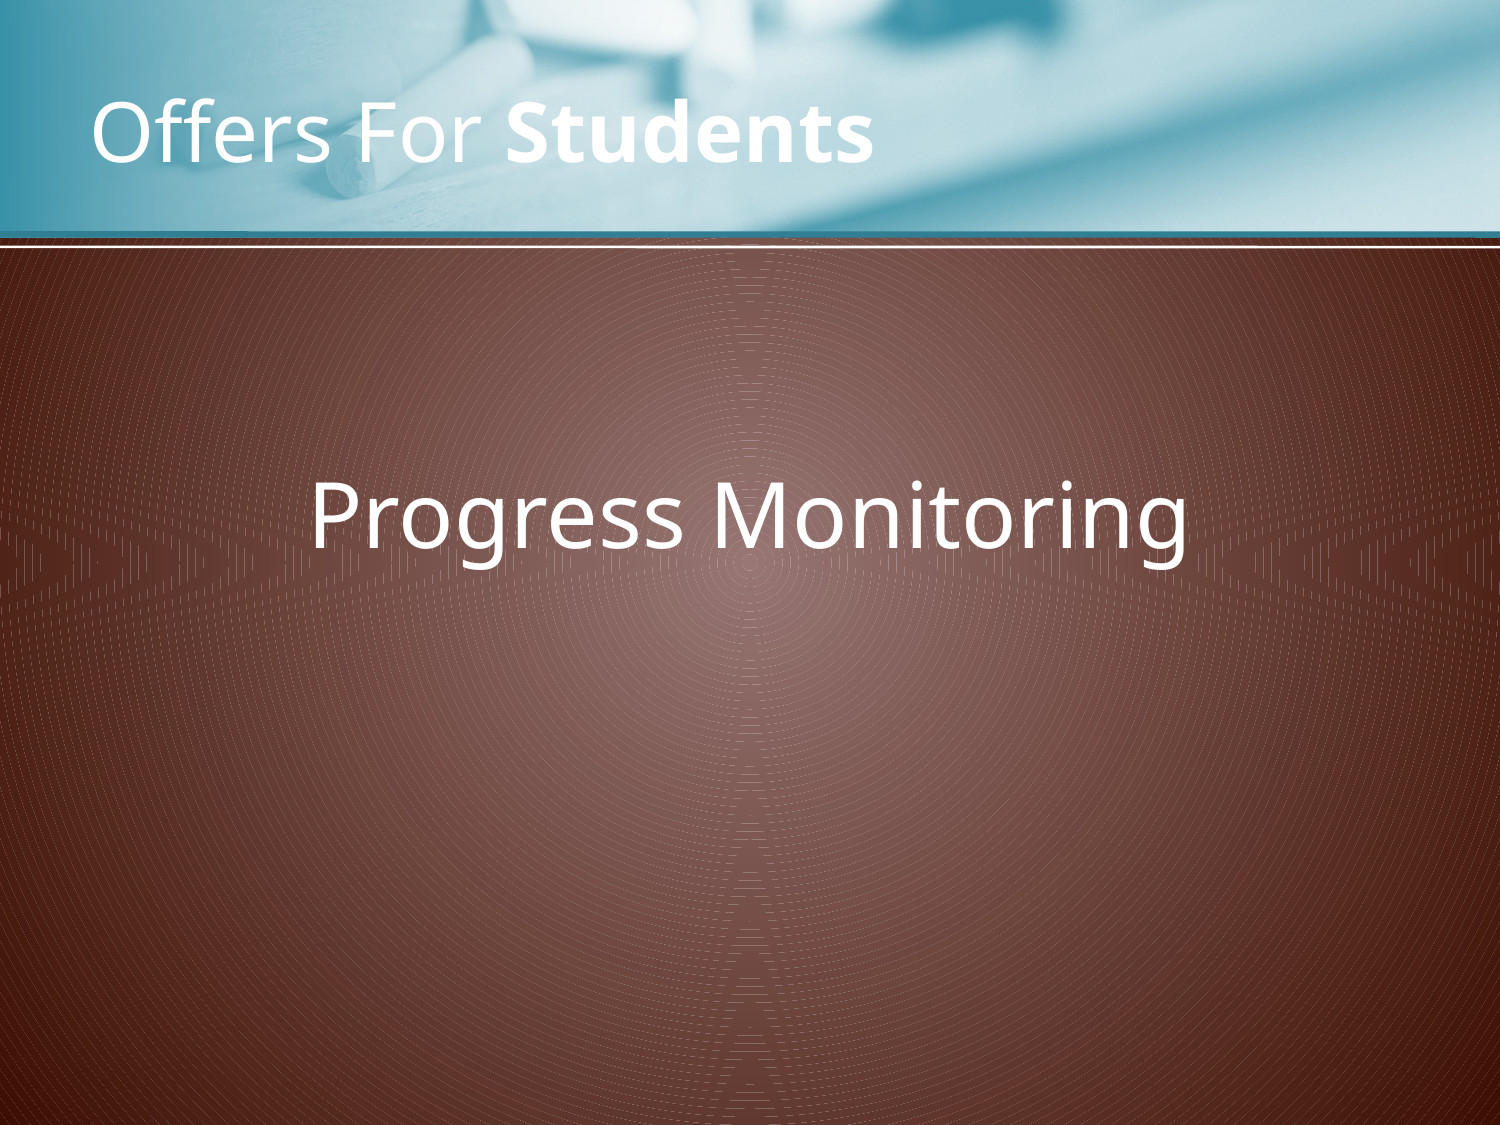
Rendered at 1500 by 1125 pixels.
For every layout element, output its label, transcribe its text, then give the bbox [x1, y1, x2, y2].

list Progress Monitoring [75, 262, 1425, 1005]
title Offers For Students [75, 24, 1425, 233]
